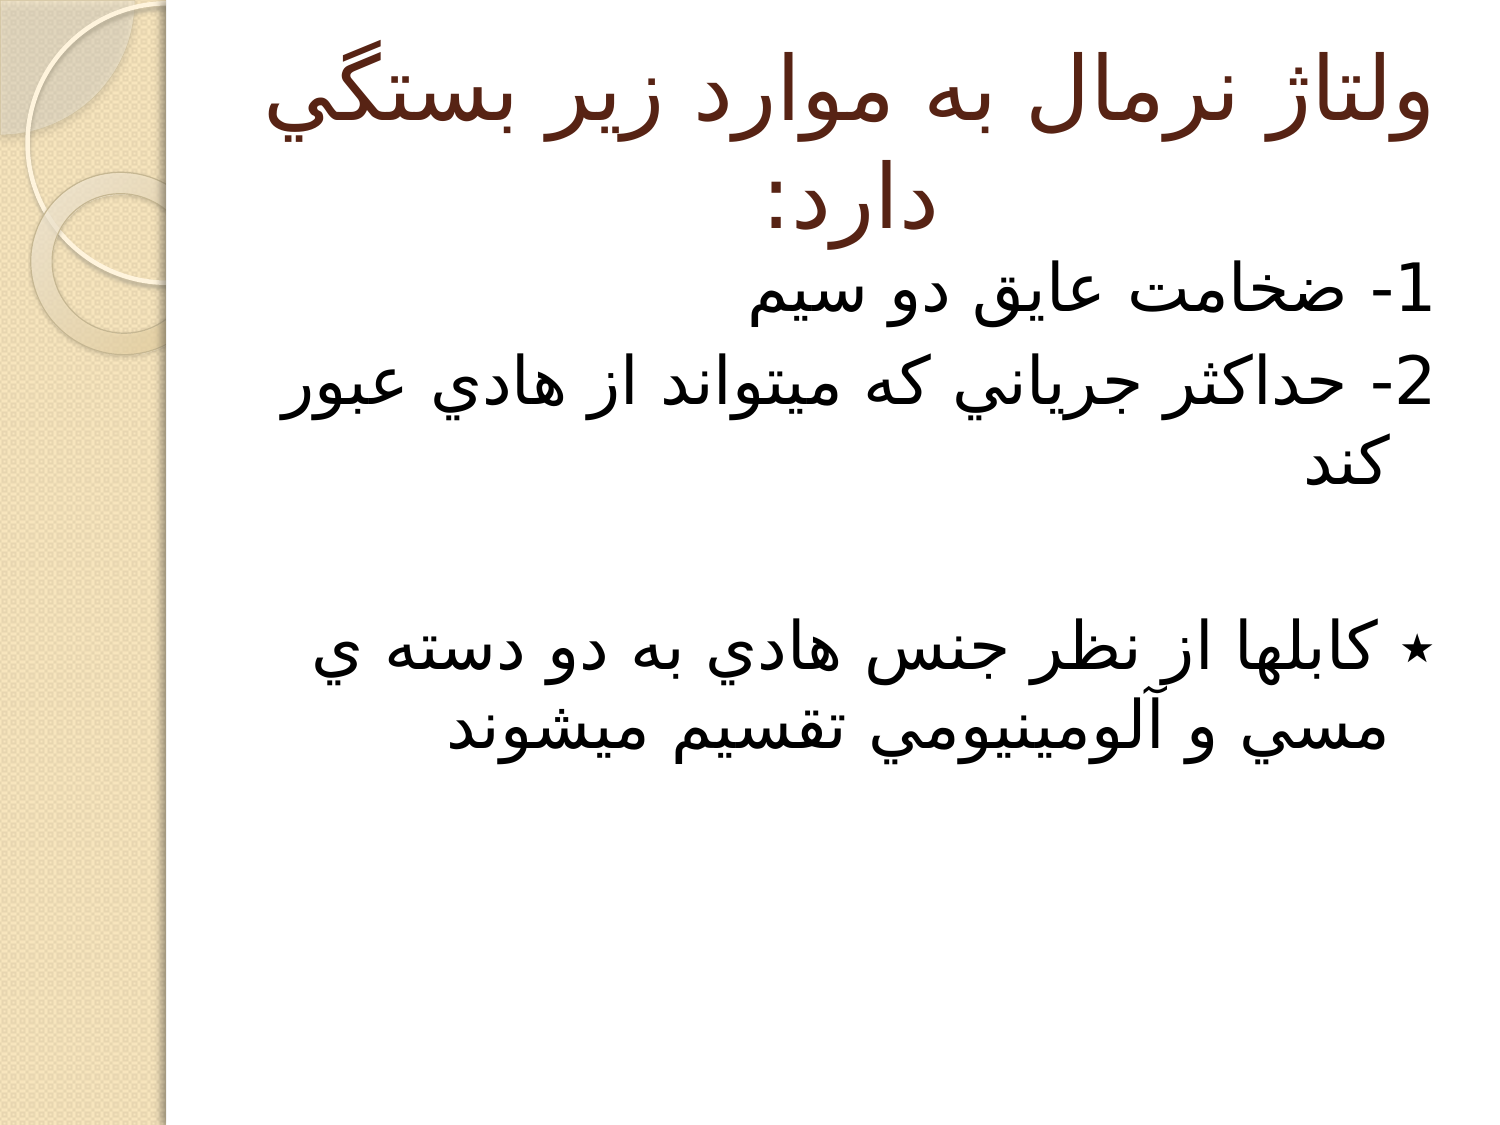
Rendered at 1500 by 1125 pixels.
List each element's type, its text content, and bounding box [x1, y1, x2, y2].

title ولتاژ نرمال به موارد زير بستگي دارد: [235, 45, 1466, 233]
list 1- ضخامت عايق دو سيم 2- حداكثر جرياني كه ميتواند از هادي عبور كند ٭ كابلها از نظر جنس هادي به دو دسته ي مسي و آلومينيومي تقسيم ميشوند [235, 237, 1466, 1025]
